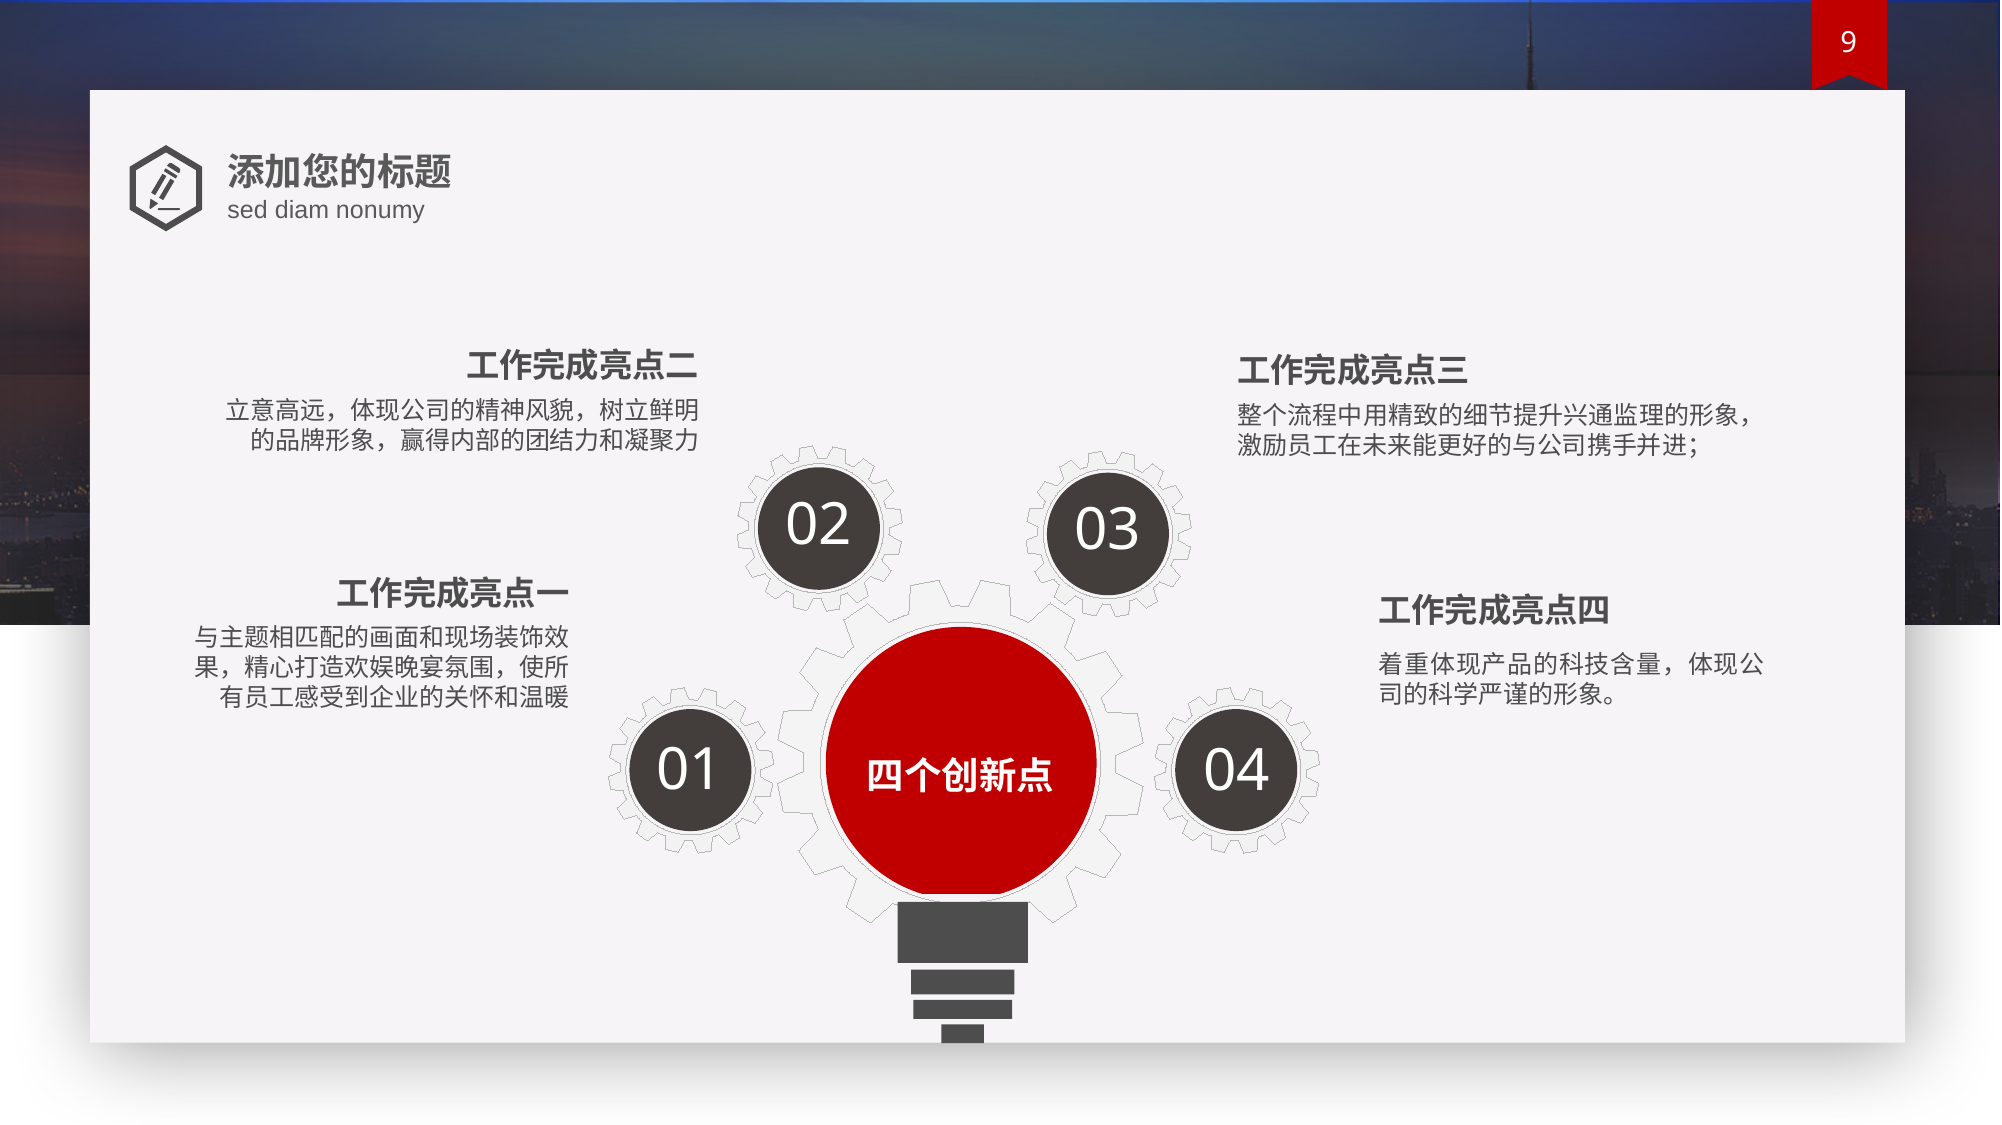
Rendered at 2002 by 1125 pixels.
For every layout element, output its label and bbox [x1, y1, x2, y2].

text_box [1363, 581, 1781, 718]
text_box [129, 140, 470, 232]
text_box [1222, 341, 1781, 469]
picture [1888, 0, 2000, 625]
text_box [608, 445, 1320, 1044]
text_box [158, 564, 585, 721]
text_box [205, 336, 716, 464]
